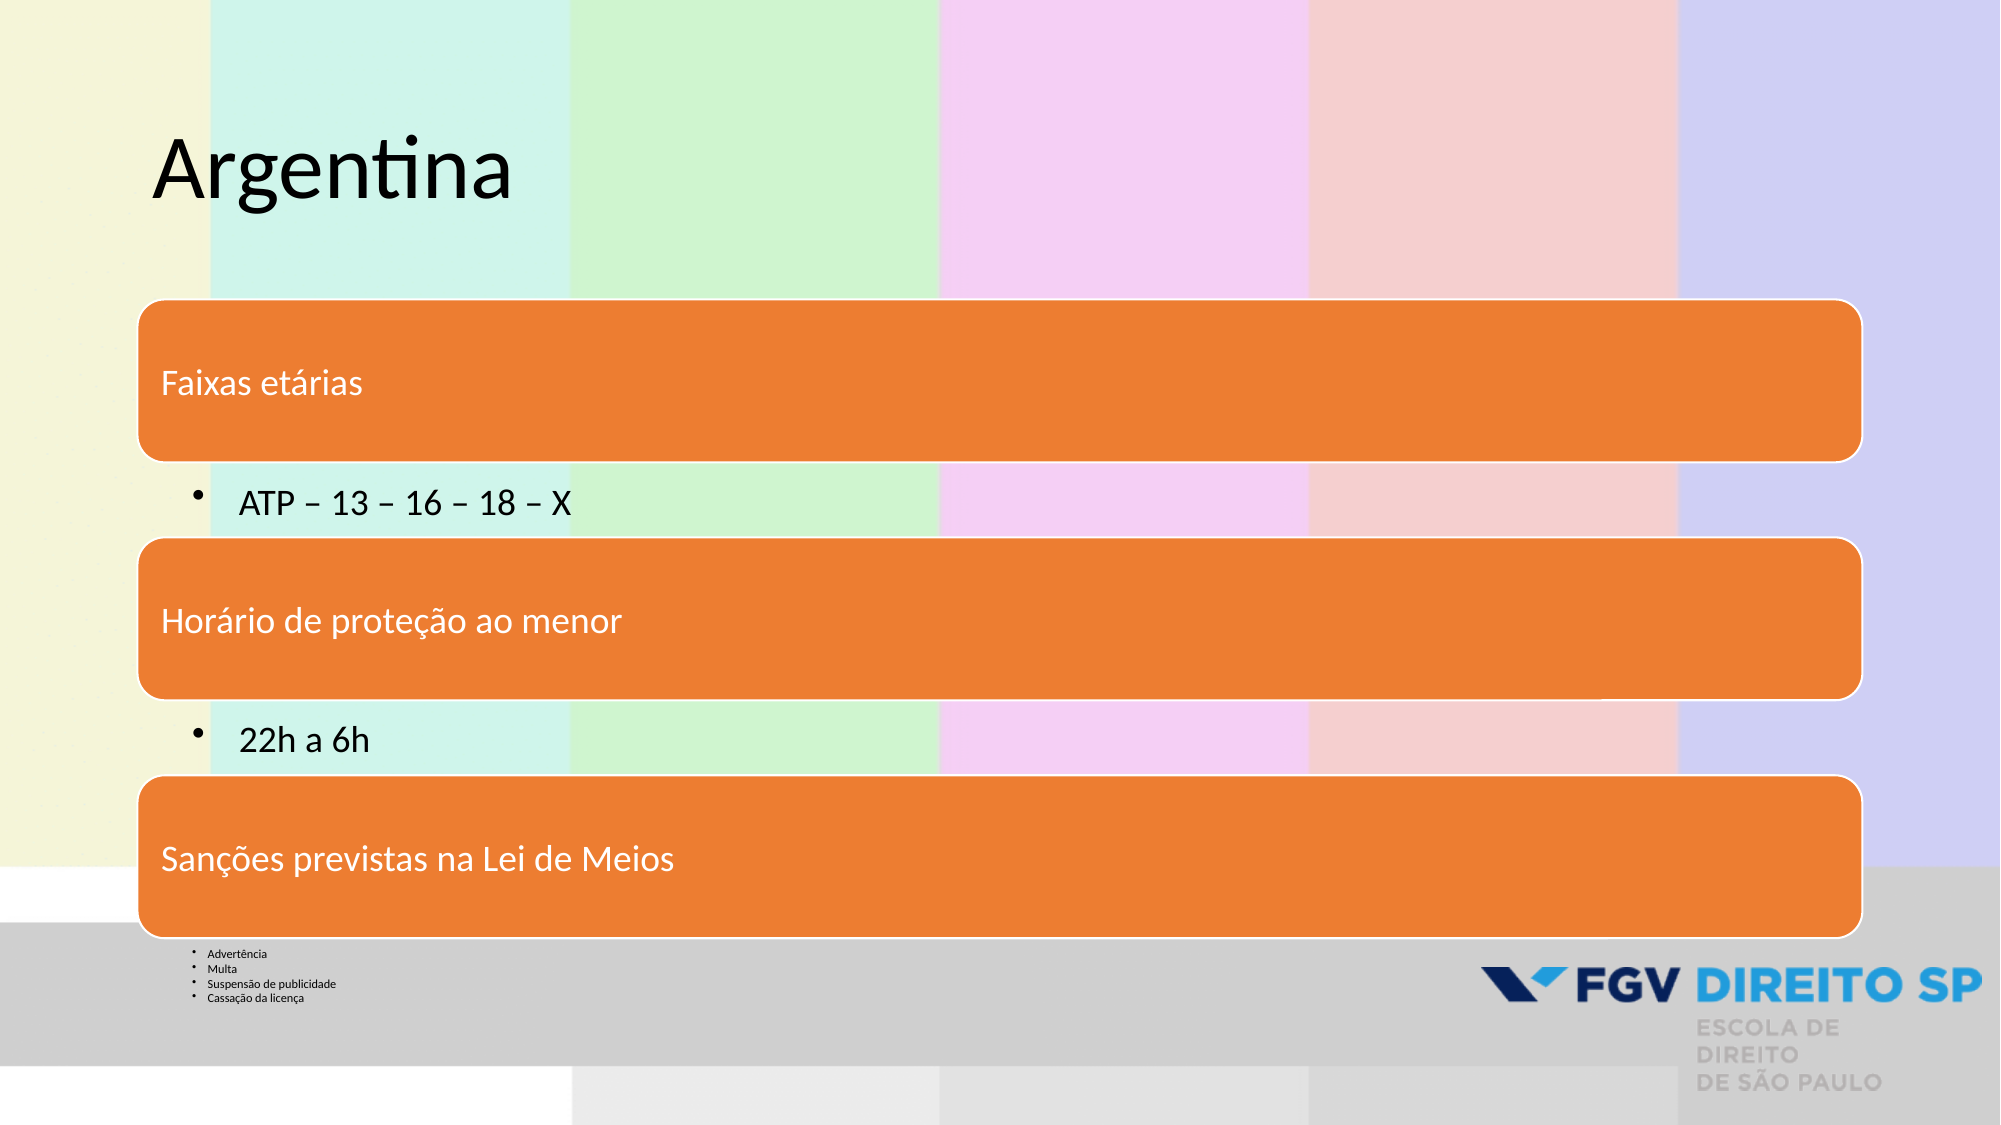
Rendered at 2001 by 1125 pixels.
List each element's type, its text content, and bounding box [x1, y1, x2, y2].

title Argentina [137, 59, 1863, 278]
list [137, 299, 1863, 1014]
picture [1481, 967, 1982, 1091]
